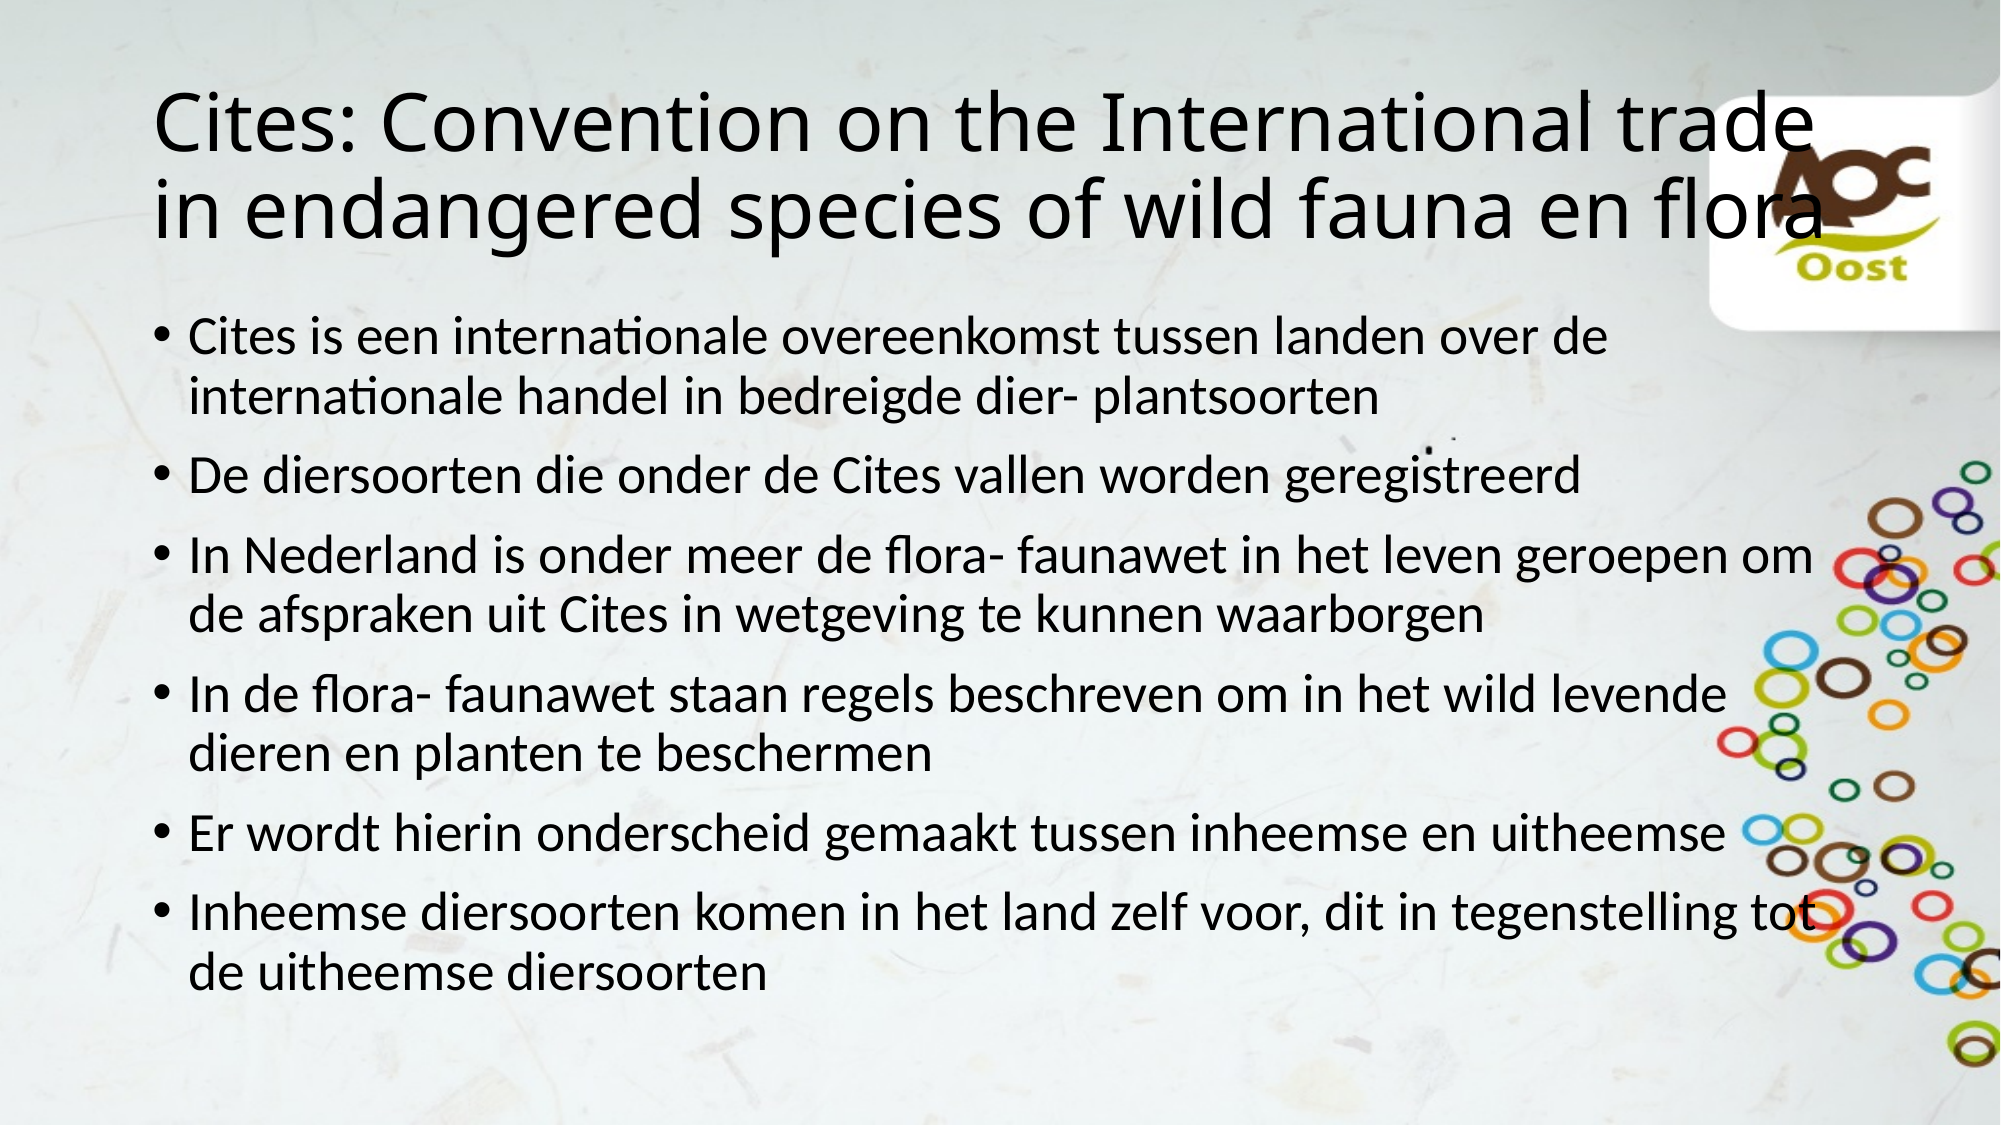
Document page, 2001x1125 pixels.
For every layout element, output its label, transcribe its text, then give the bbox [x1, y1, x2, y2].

title Cites: Convention on the International trade in endangered species of wild fauna en flora [137, 59, 1863, 278]
list Cites is een internationale overeenkomst tussen landen over de internationale handel in bedreigde dier- plantsoorten De diersoorten die onder de Cites vallen worden geregistreerd In Nederland is onder meer de flora- faunawet in het leven geroepen om de afspraken uit Cites in wetgeving te kunnen waarborgen In de flora- faunawet staan regels beschreven om in het wild levende dieren en planten te beschermen Er wordt hierin onderscheid gemaakt tussen inheemse en uitheemse Inheemse diersoorten komen in het land zelf voor, dit in tegenstelling tot de uitheemse diersoorten [137, 299, 1863, 1014]
picture [0, 0, 2001, 1125]
